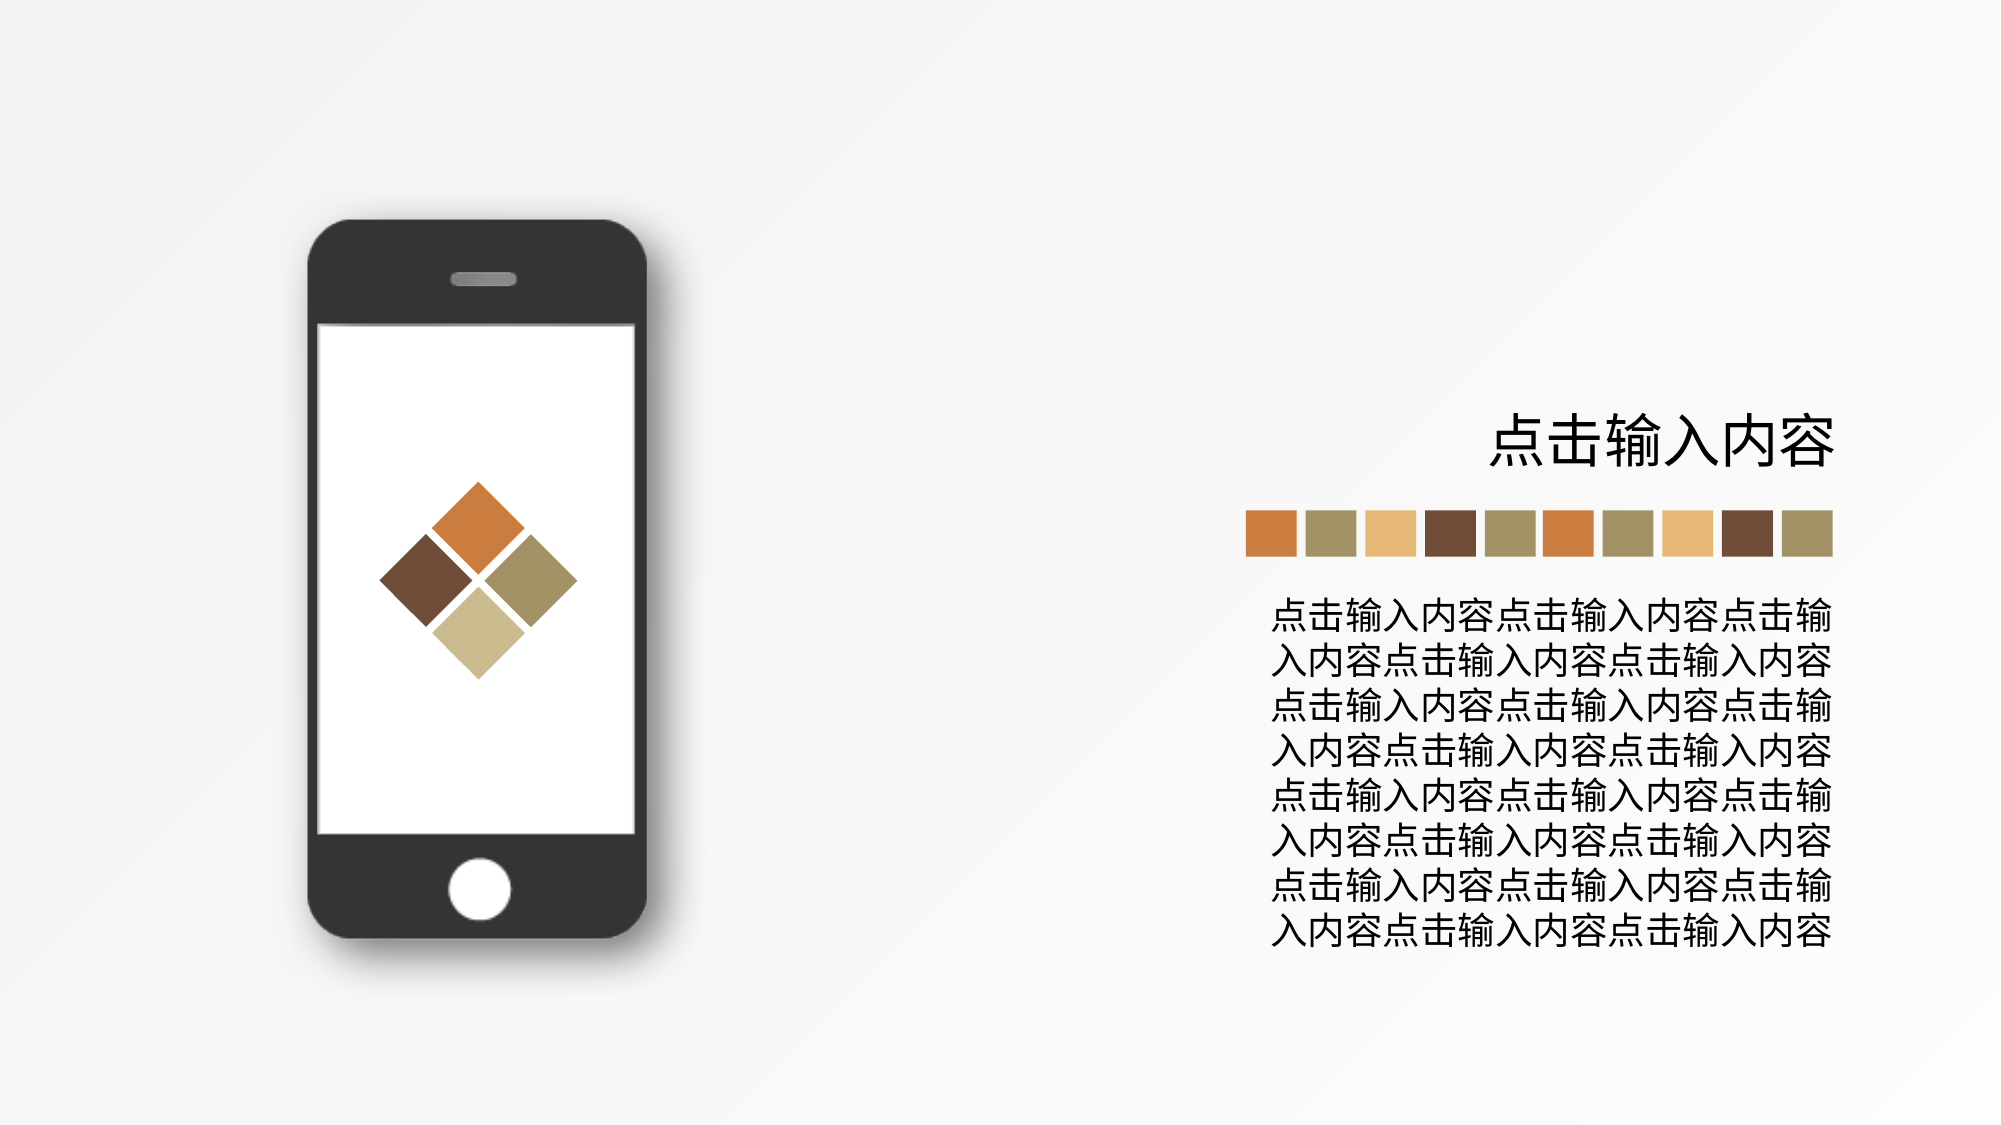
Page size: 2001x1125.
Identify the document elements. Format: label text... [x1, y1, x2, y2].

text_box 点击输入内容 [1472, 396, 1852, 482]
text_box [1245, 510, 1833, 557]
text_box 点击输入内容点击输入内容点击输入内容点击输入内容点击输入内容点击输入内容点击输入内容点击输入内容点击输入内容点击输入内容点击输入内容点击输入内容点击输入内容点击输入内容点击输入内容点击输入内容点击输入内容点击输入内容点击输入内容点击输入内容 [1251, 584, 1848, 959]
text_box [279, 198, 689, 963]
